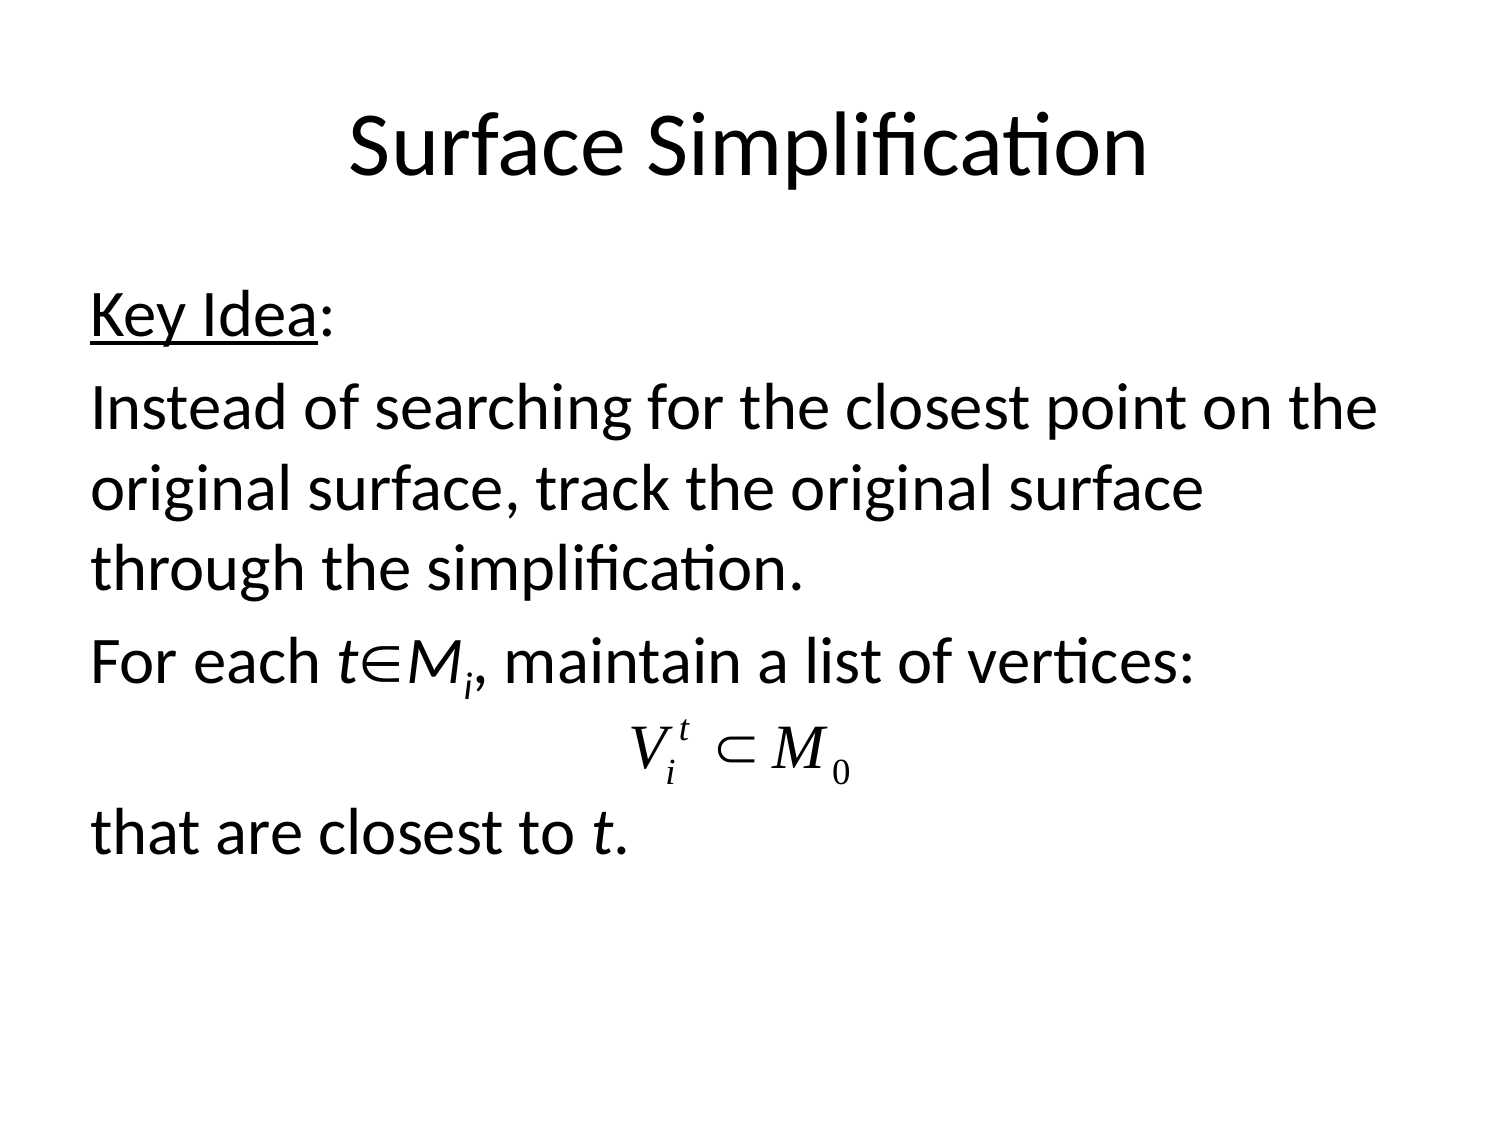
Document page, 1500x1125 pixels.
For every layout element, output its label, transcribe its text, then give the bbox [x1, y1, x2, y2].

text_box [625, 699, 863, 801]
title Surface Simplification [75, 45, 1425, 233]
list Key Idea: Instead of searching for the closest point on the original surface, track the original surface through the simplification. For each tMi, maintain a list of vertices: that are closest to t. [75, 262, 1425, 1125]
